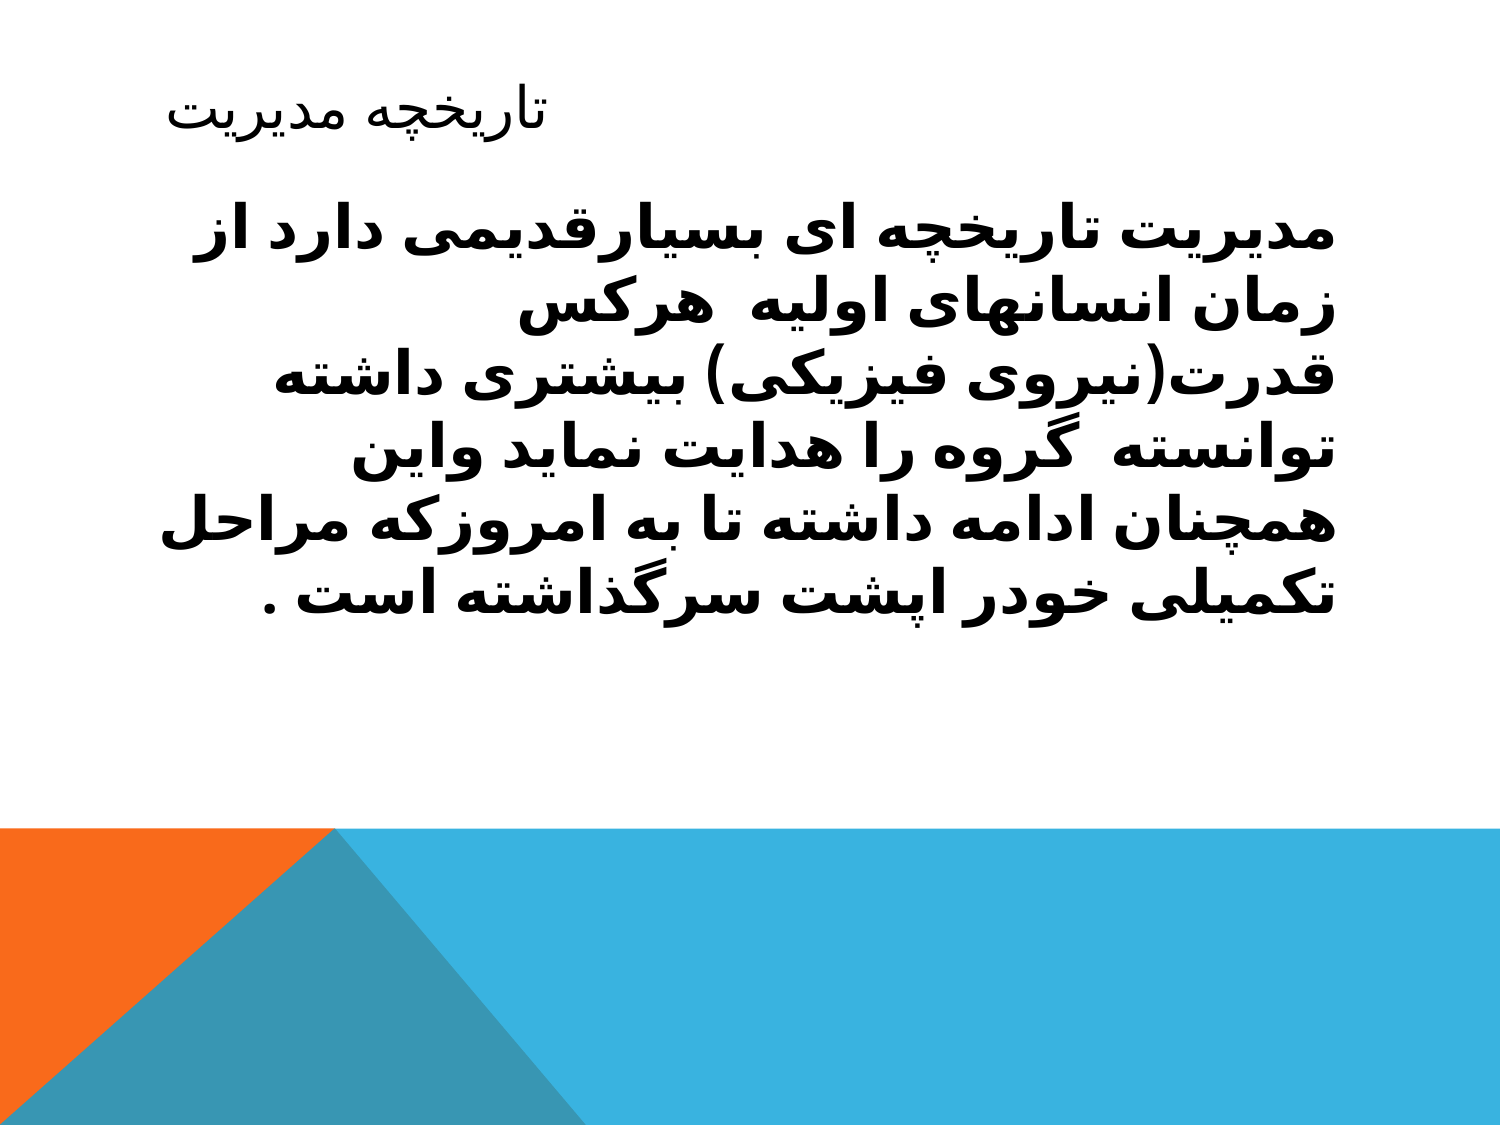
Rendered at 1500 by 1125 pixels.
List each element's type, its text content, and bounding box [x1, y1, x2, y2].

list مدیریت تاریخچه ای بسیارقدیمی دارد از زمان انسانهای اولیه هرکس قدرت(نیروی فیزیکی) بیشتری داشته توانسته گروه را هدایت نماید واین همچنان ادامه داشته تا به امروزکه مراحل تکمیلی خودر اپشت سرگذاشته است . [135, 180, 1369, 768]
title تاریخچه مدیریت [135, 60, 1369, 150]
